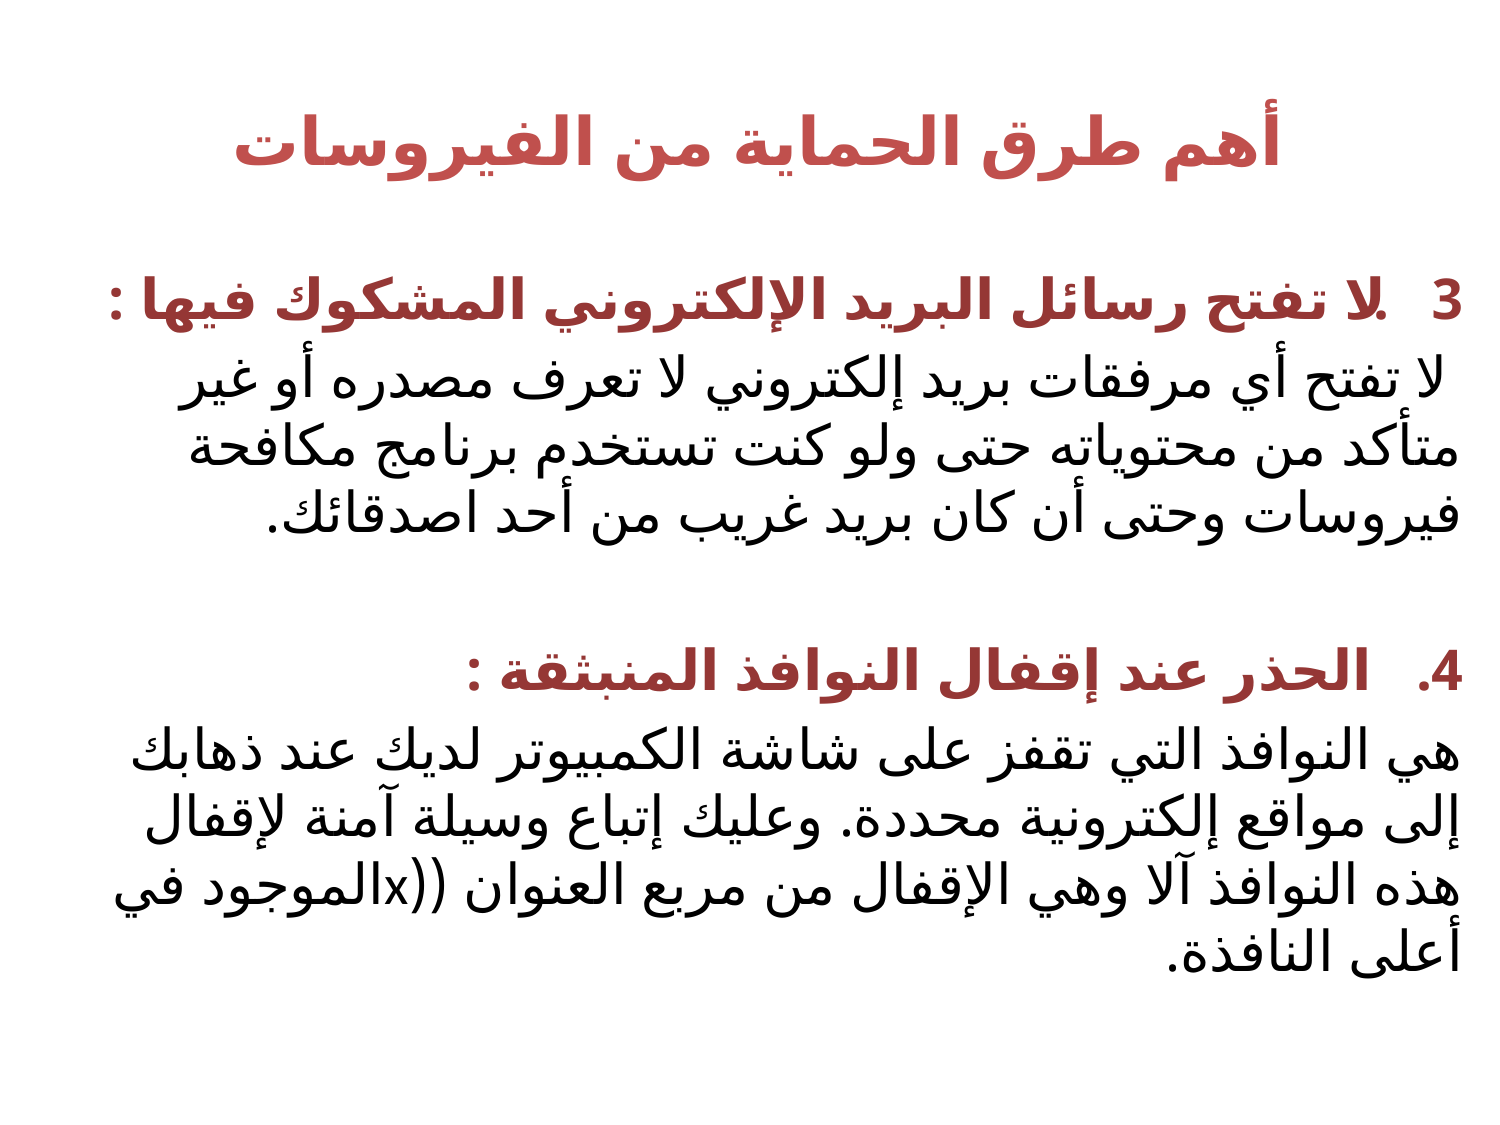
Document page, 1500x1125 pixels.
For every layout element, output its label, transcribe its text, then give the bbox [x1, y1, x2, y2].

list 3. لا تفتح رسائل البريد الإلكتروني المشكوك فيها : لا تفتح أي مرفقات بريد إلكتروني لا تعرف مصدره أو غير متأكد من محتوياته حتى ولو كنت تستخدم برنامج مكافحة فيروسات وحتى أن كان بريد غريب من أحد اصدقائك. 4. الحذر عند إقفال النوافذ المنبثقة : هي النوافذ التي تقفز على شاشة الكمبيوتر لديك عند ذهابك إلى مواقع إلكترونية محددة. وعليك إتباع وسيلة آمنة لإقفال هذه النوافذ آلا وهي الإقفال من مربع العنوان ((xالموجود في أعلى النافذة. [53, 255, 1479, 1076]
title أهم طرق الحماية من الفيروسات [75, 45, 1425, 233]
